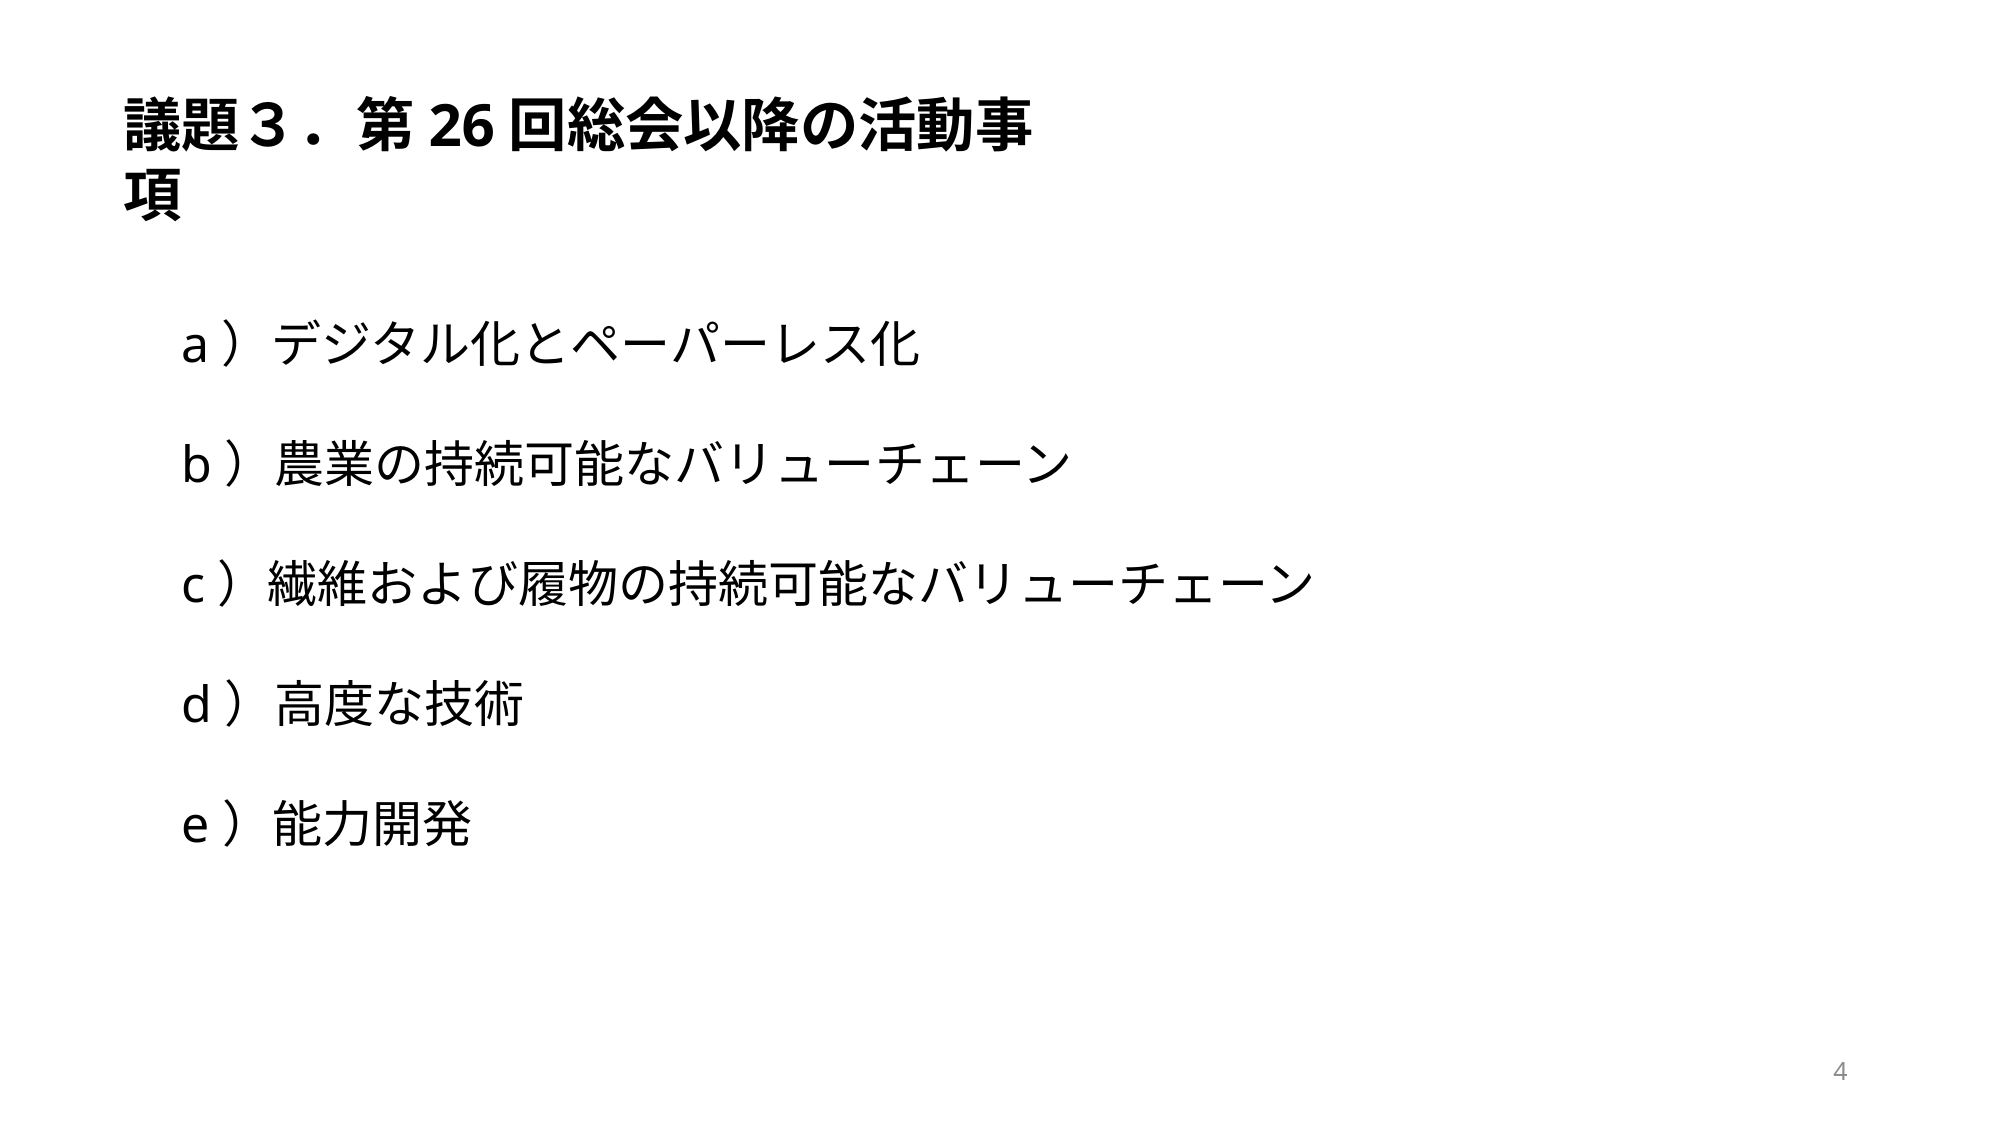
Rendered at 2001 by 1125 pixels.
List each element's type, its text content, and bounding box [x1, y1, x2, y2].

text_box a）デジタル化とペーパーレス化 b）農業の持続可能なバリューチェーン c）繊維および履物の持続可能なバリューチェーン d）高度な技術 e）能力開発 [167, 305, 1749, 920]
text_box 議題３．第26回総会以降の活動事項 [108, 81, 1099, 306]
slide_number 4 [1412, 1042, 1863, 1103]
